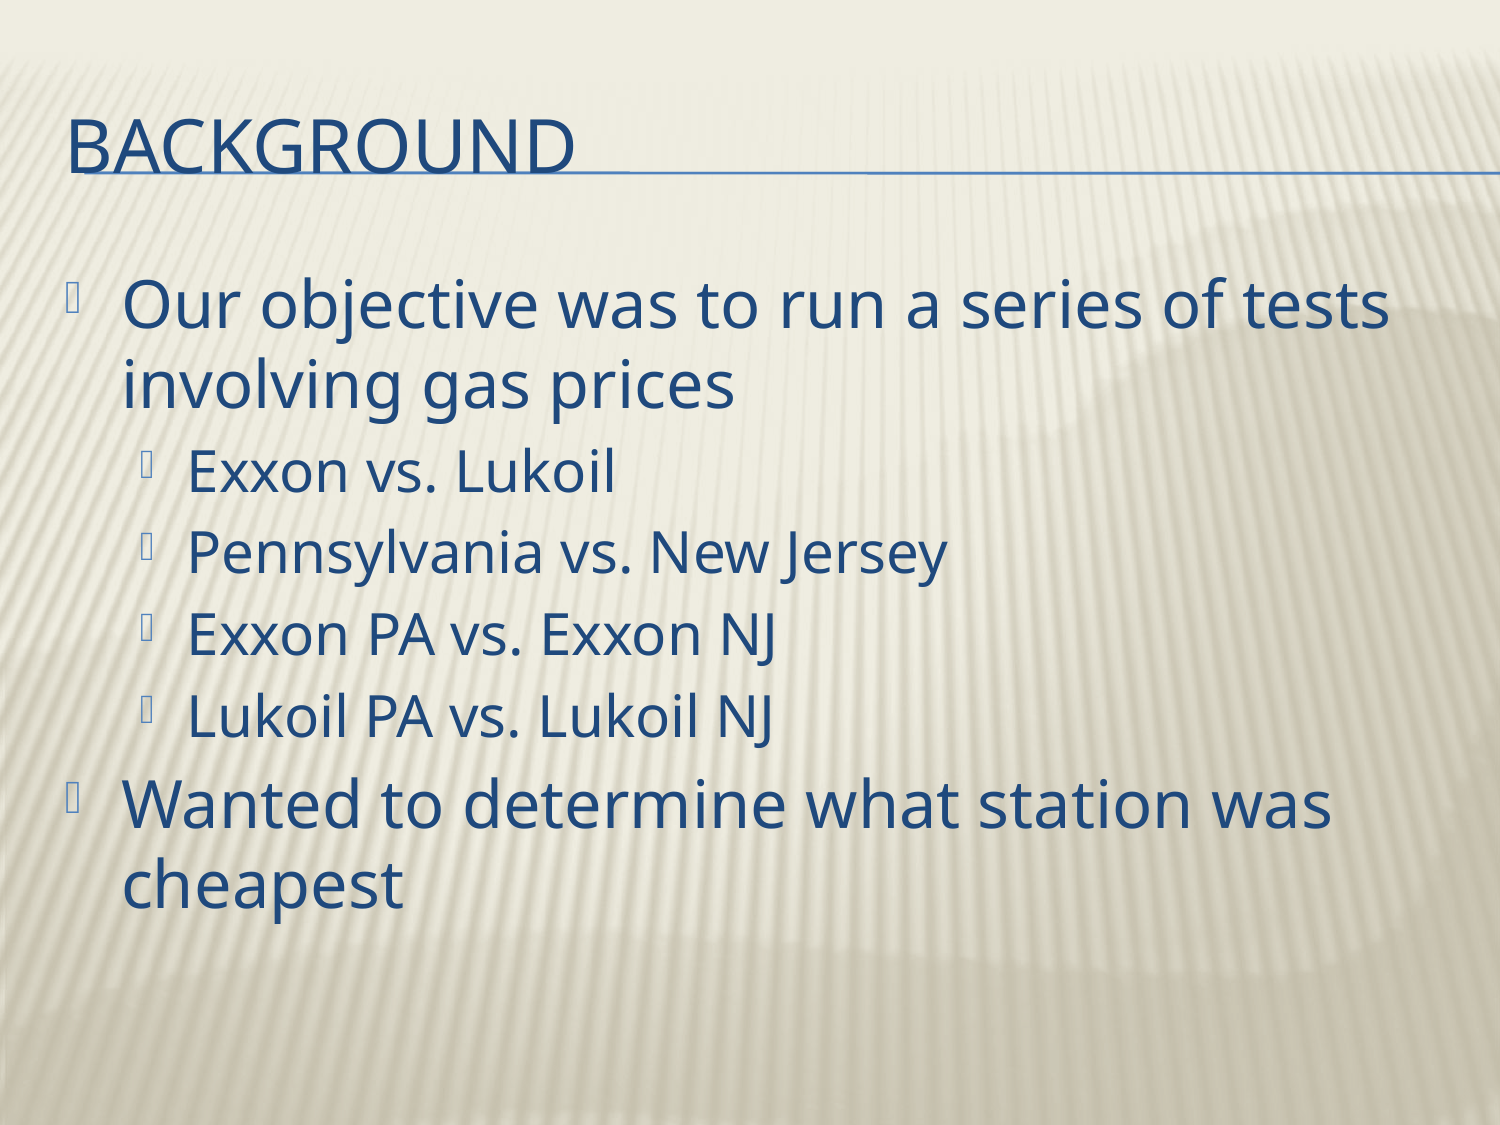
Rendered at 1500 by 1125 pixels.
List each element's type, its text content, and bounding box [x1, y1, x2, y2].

list Our objective was to run a series of tests involving gas prices Exxon vs. Lukoil Pennsylvania vs. New Jersey Exxon PA vs. Exxon NJ Lukoil PA vs. Lukoil NJ Wanted to determine what station was cheapest [50, 254, 1475, 998]
title Background [50, 75, 1475, 213]
